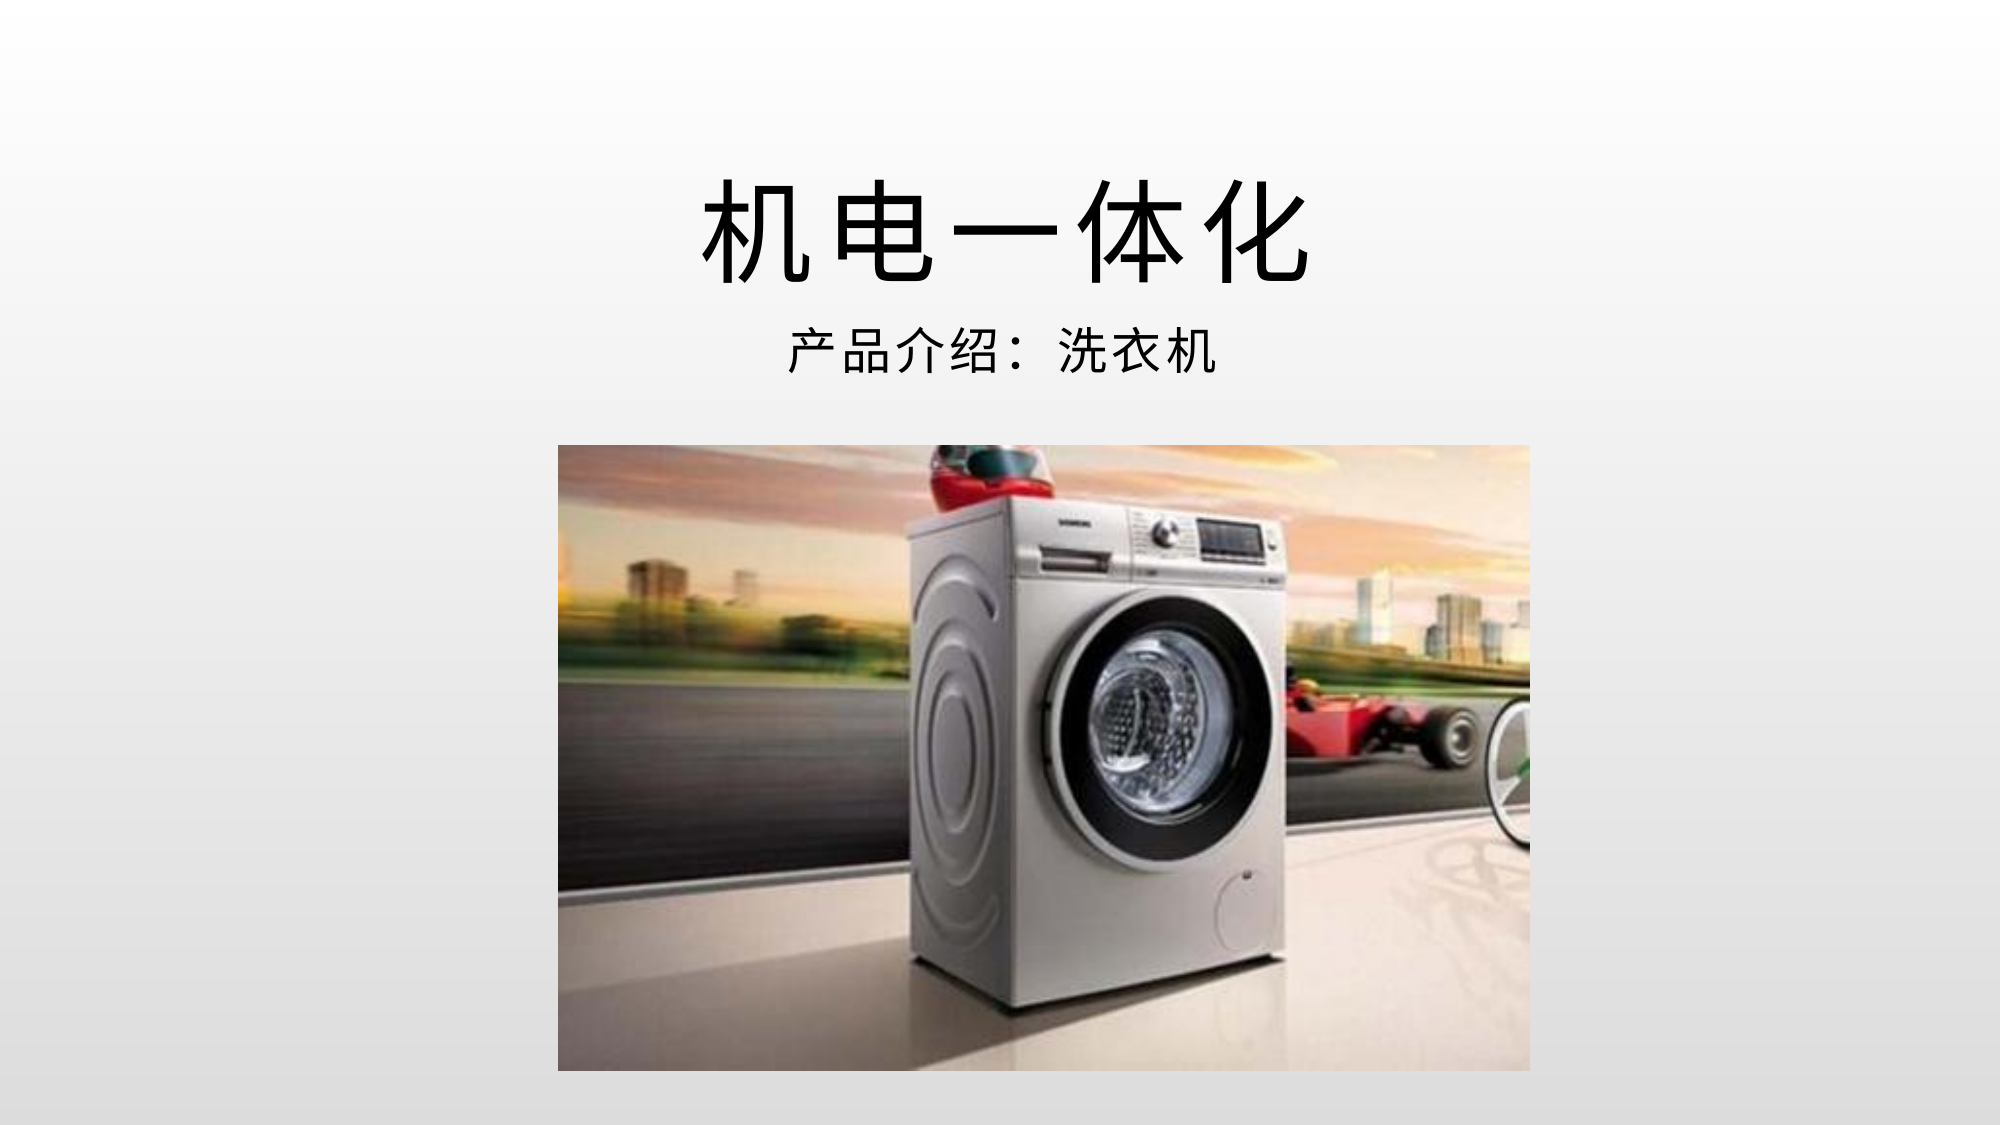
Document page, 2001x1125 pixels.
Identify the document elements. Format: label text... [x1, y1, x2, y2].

picture [558, 445, 1530, 1071]
title 机电一体化 [109, 155, 1891, 313]
subtitle 产品介绍：洗衣机 [109, 313, 1891, 741]
